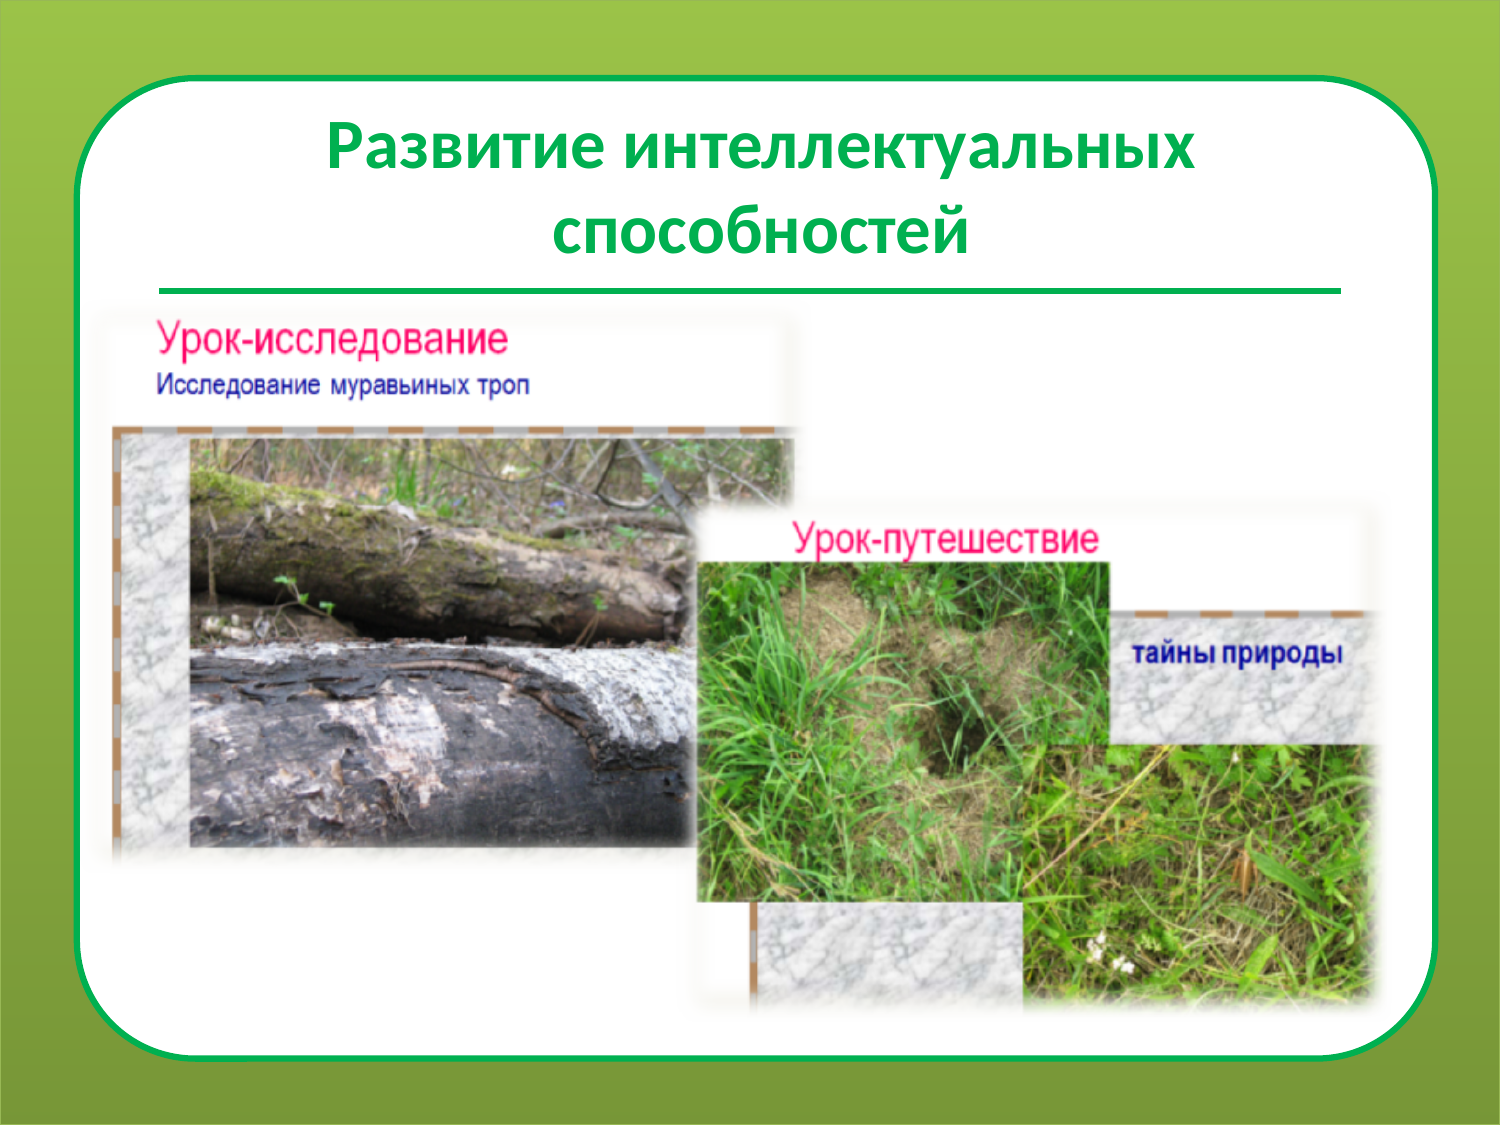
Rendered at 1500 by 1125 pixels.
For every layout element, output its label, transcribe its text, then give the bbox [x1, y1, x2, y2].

text_box [74, 122, 1438, 1061]
text_box [0, 0, 1500, 1125]
picture [76, 295, 1389, 1019]
text_box [141, 76, 1371, 89]
text_box Развитие интеллектуальных способностей [100, 89, 1424, 275]
